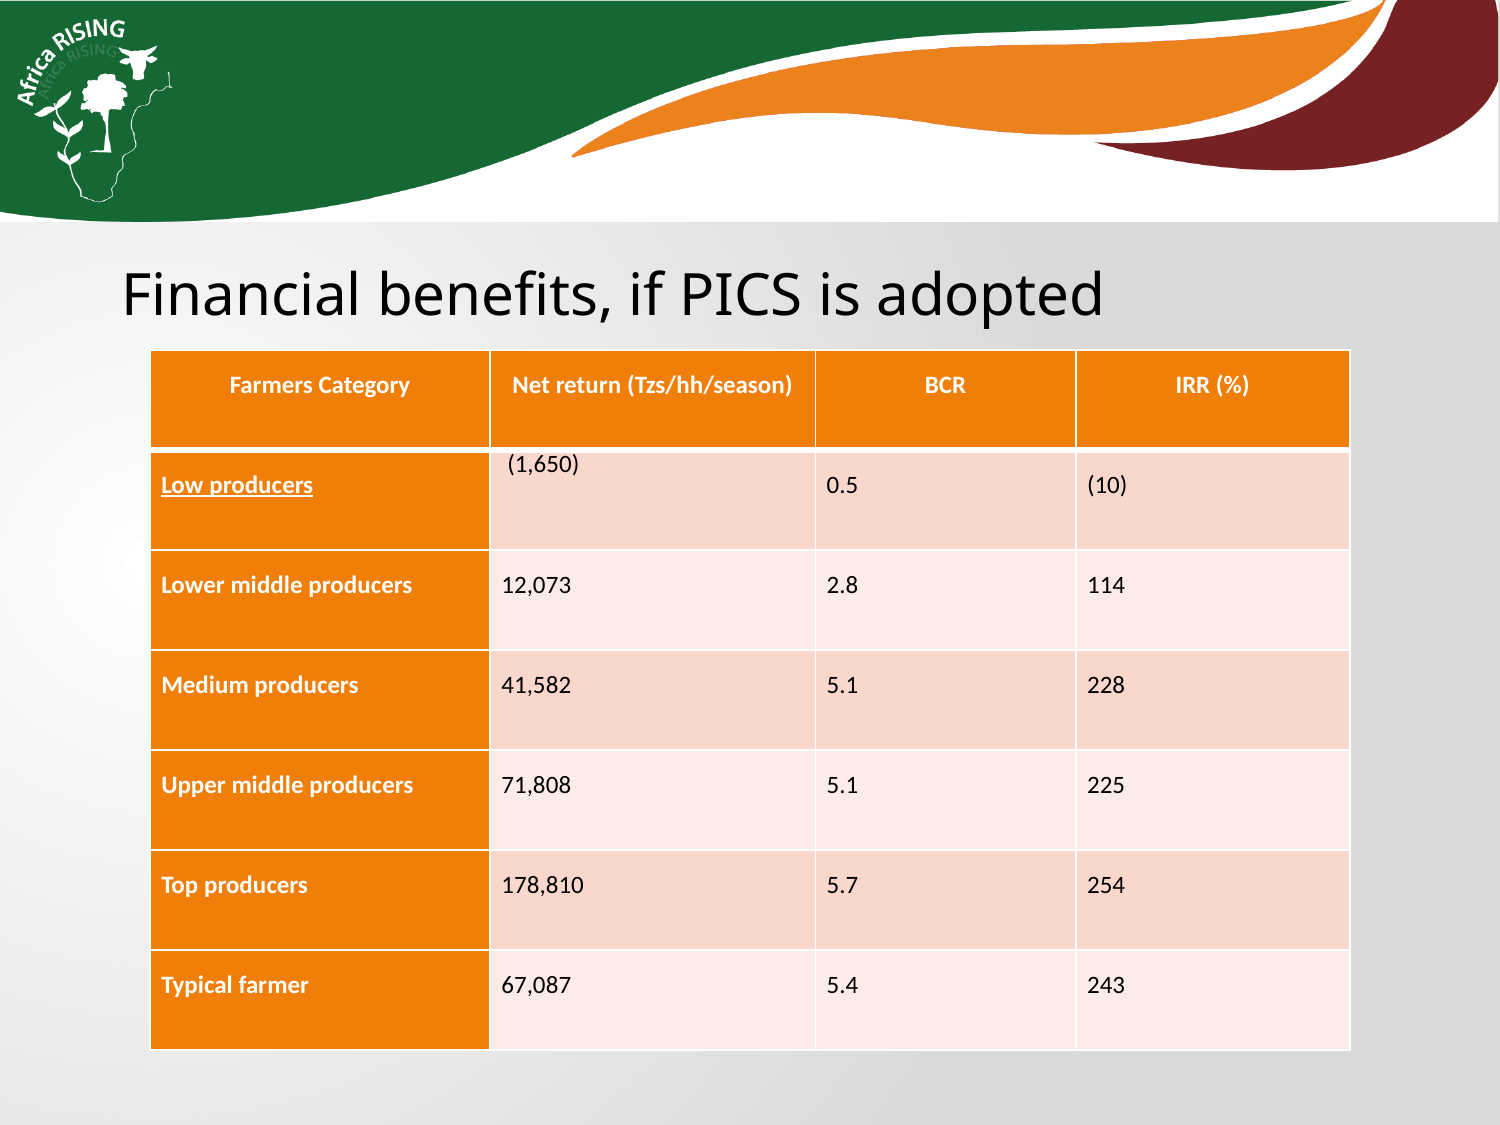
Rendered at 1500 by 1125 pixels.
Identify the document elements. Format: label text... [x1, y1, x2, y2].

table_cell 243 [1077, 951, 1349, 1049]
table_cell 5.4 [816, 951, 1075, 1049]
table_cell Lower middle producers [151, 551, 489, 649]
table_cell 254 [1077, 851, 1349, 949]
table_cell (10) [1077, 453, 1349, 549]
list Financial benefits, if PICS is adopted [87, 249, 1363, 988]
table_header Net return (Tzs/hh/season) [491, 351, 815, 447]
table_cell 228 [1077, 651, 1349, 749]
table_cell Medium producers [151, 651, 489, 749]
table_cell 5.1 [816, 751, 1075, 849]
table_header BCR [816, 351, 1075, 447]
table_cell (1,650) [491, 453, 815, 549]
table_cell 178,810 [491, 851, 815, 949]
table_cell 5.1 [816, 651, 1075, 749]
table_cell Top producers [151, 851, 489, 949]
table_cell Typical farmer [151, 951, 489, 1049]
table_cell Upper middle producers [151, 751, 489, 849]
table_cell 225 [1077, 751, 1349, 849]
table_cell 71,808 [491, 751, 815, 849]
table_cell 12,073 [491, 551, 815, 649]
table_cell 0.5 [816, 453, 1075, 549]
table_cell 114 [1077, 551, 1349, 649]
table_cell 41,582 [491, 651, 815, 749]
table_cell 5.7 [816, 851, 1075, 949]
table_cell 2.8 [816, 551, 1075, 649]
picture [0, 0, 1499, 222]
table_cell 67,087 [491, 951, 815, 1049]
table_cell Low producers [151, 453, 489, 549]
table_header Farmers Category [151, 351, 489, 447]
table_header IRR (%) [1077, 351, 1349, 447]
